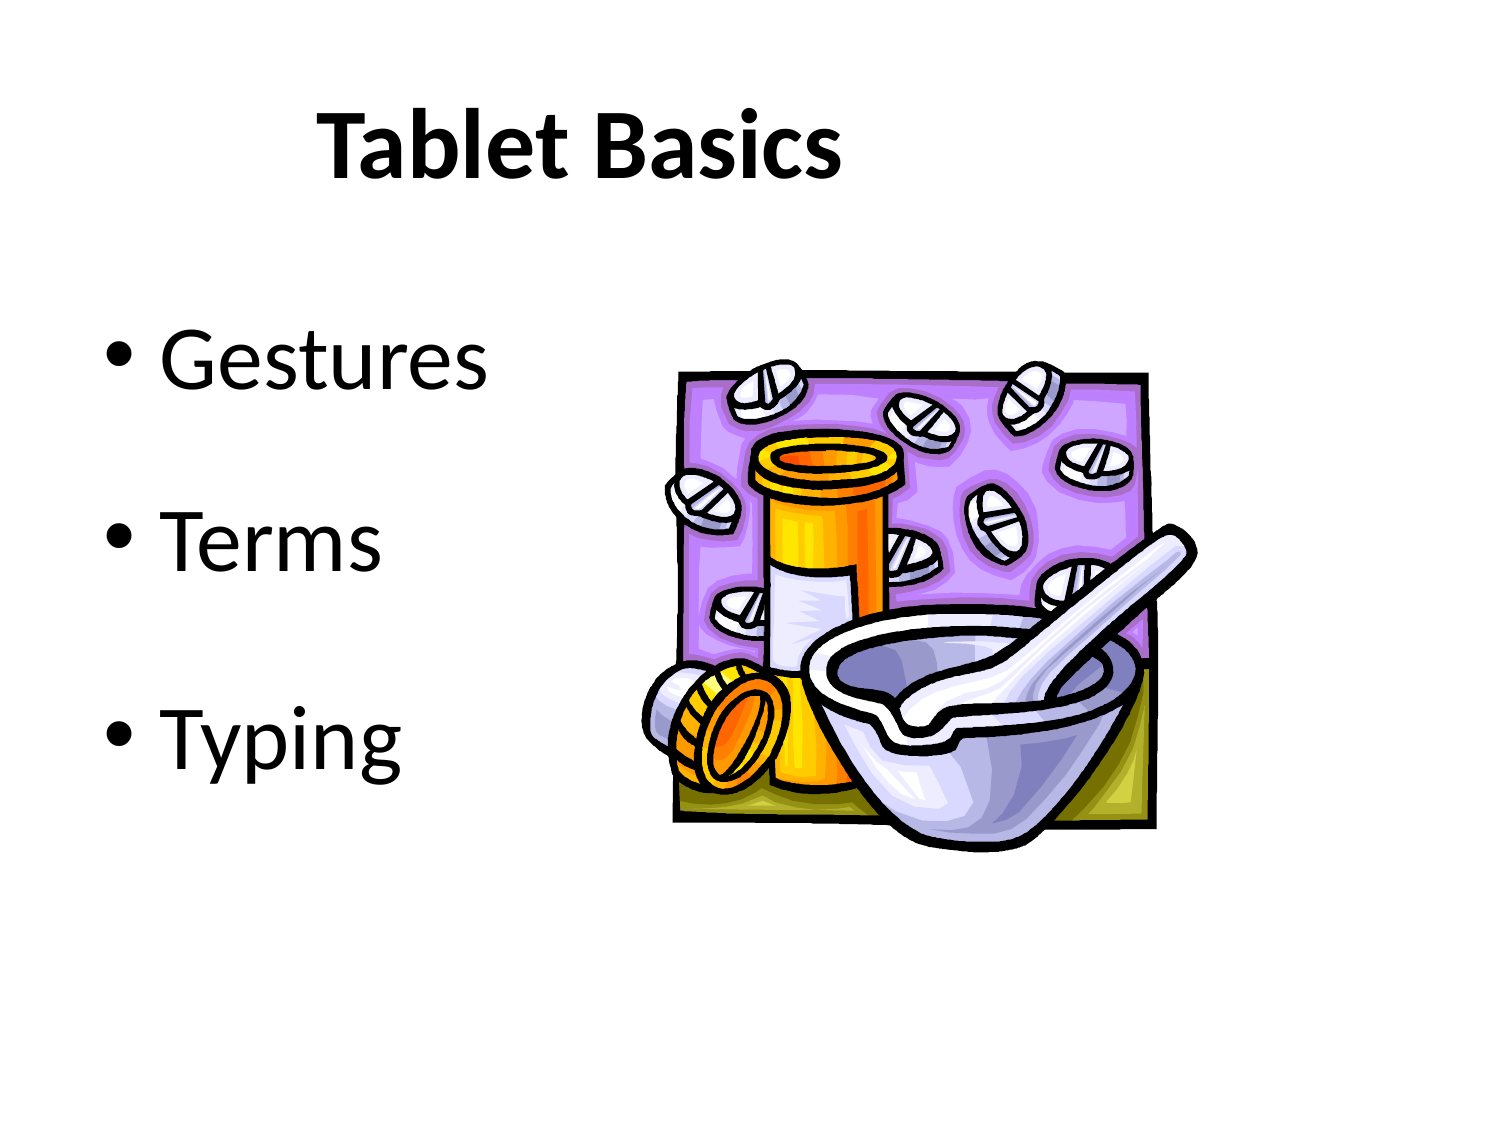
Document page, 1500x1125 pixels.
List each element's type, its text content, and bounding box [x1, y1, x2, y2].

list Gestures Terms Typing [88, 290, 727, 958]
picture [631, 349, 1208, 862]
title Tablet Basics [301, 45, 1425, 233]
